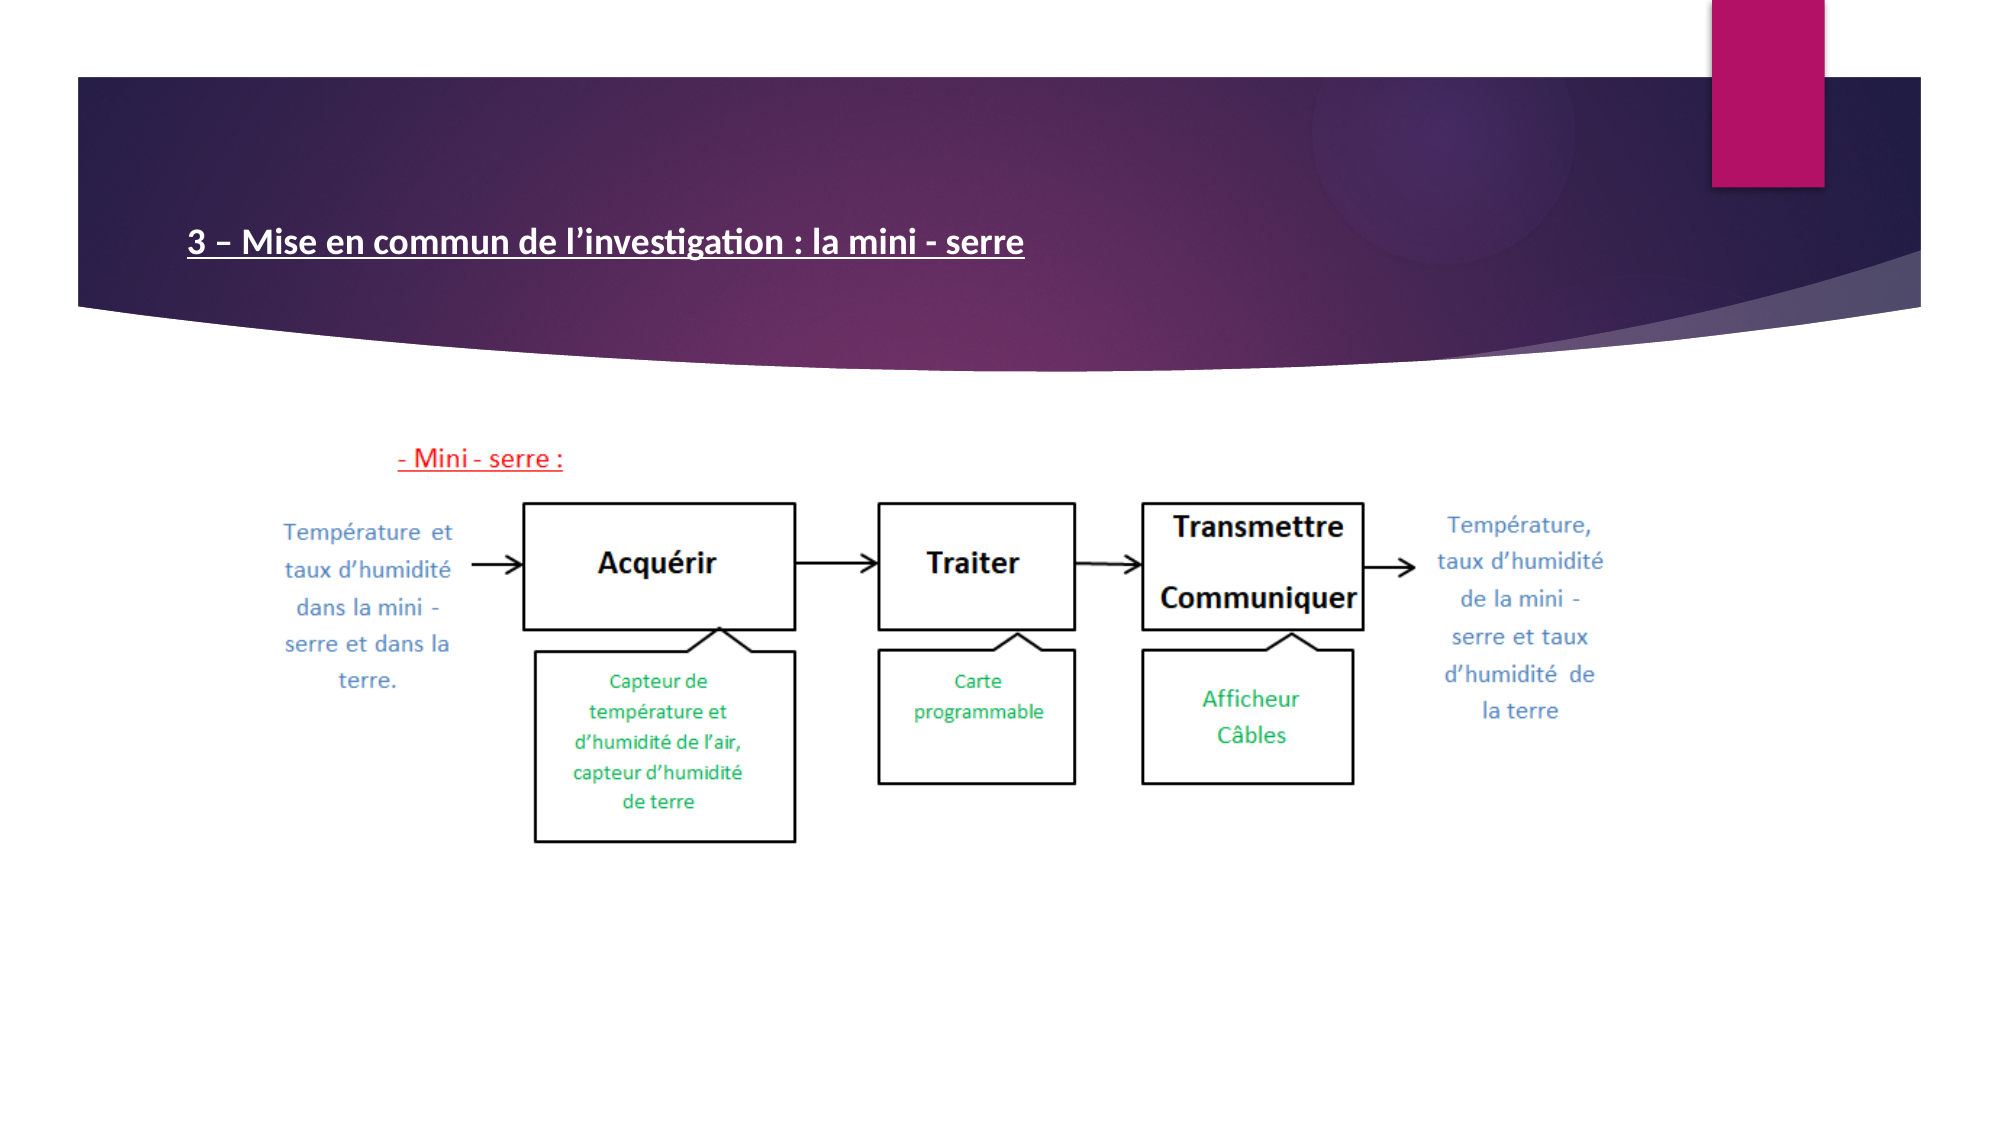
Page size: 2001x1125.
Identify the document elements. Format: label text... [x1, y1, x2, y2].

picture [266, 424, 1633, 856]
text_box 3 – Mise en commun de l’investigation : la mini - serre [172, 202, 1128, 270]
